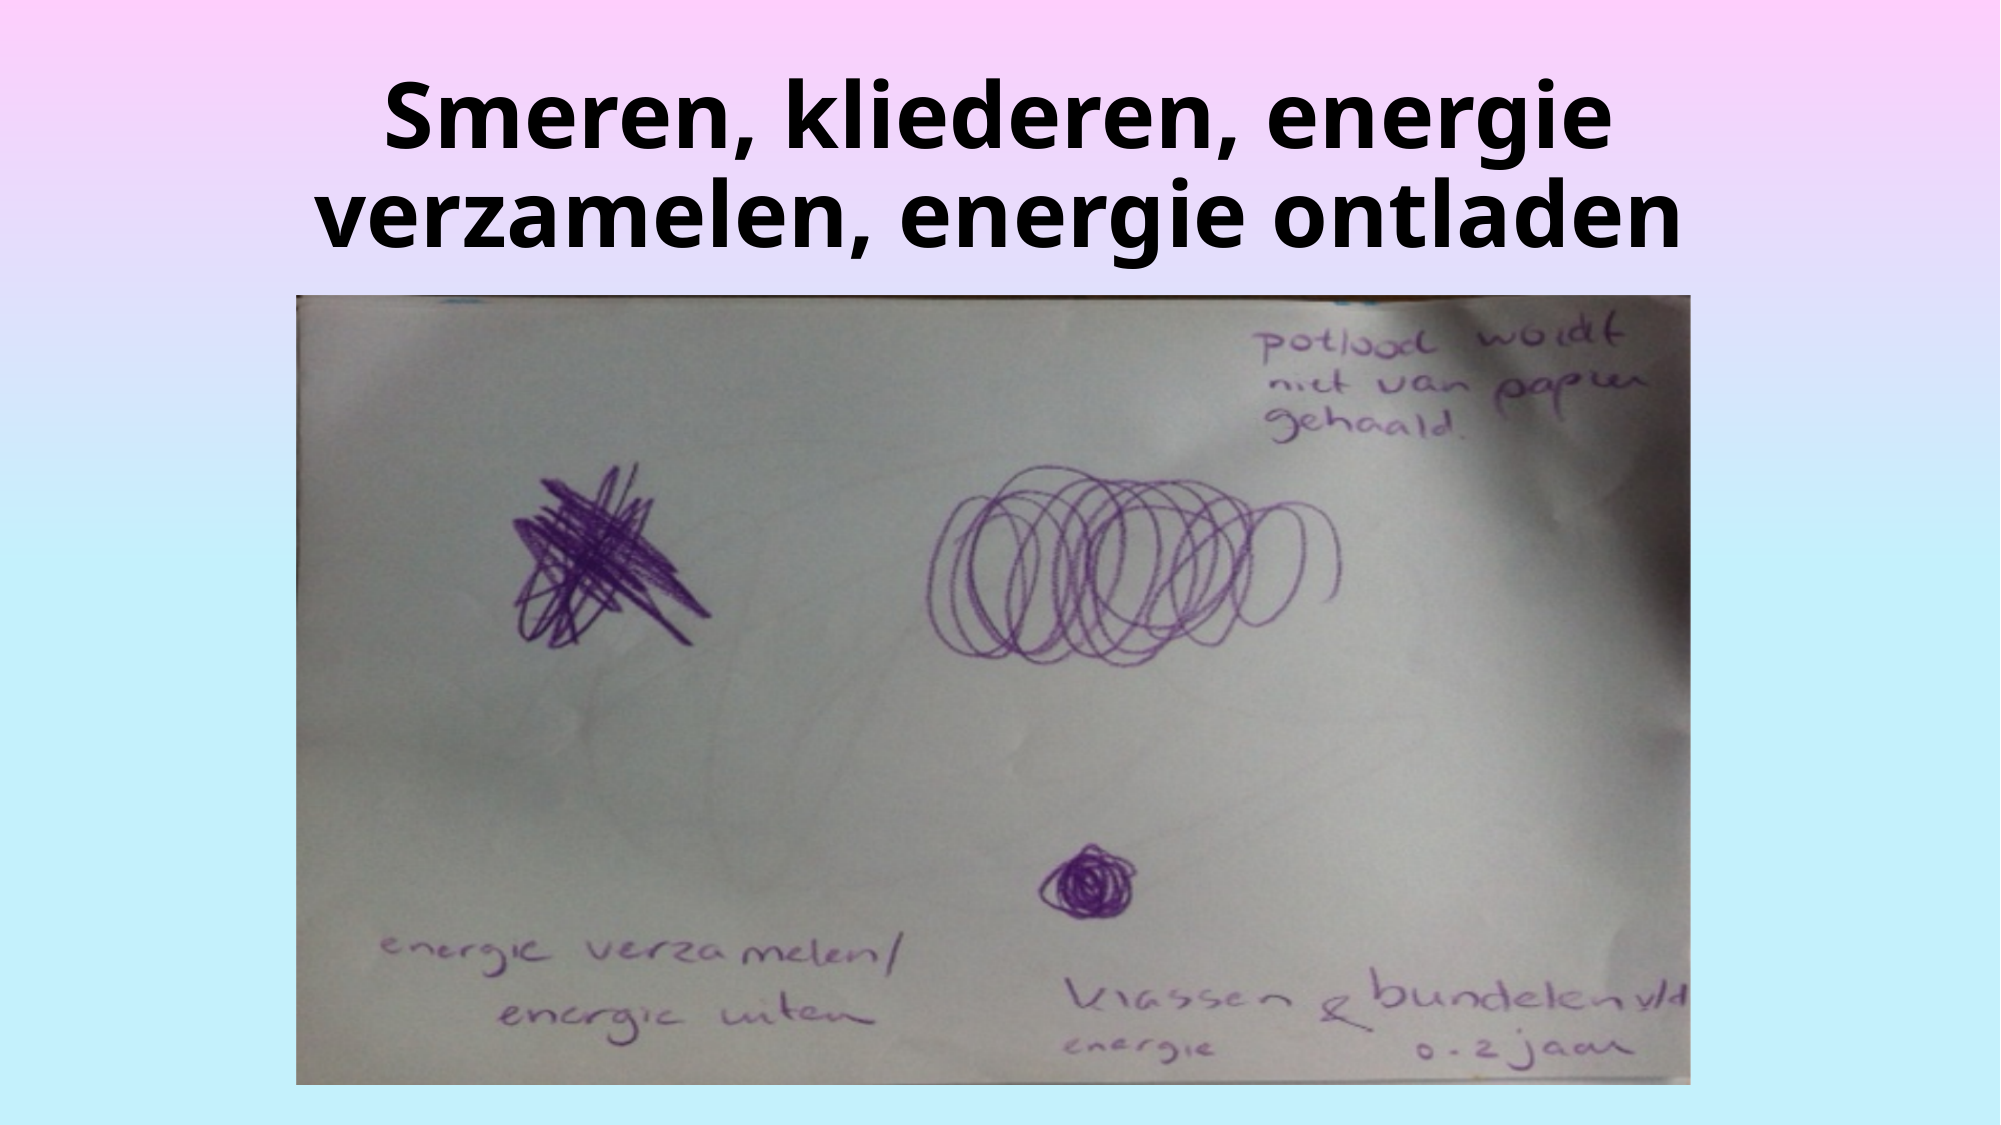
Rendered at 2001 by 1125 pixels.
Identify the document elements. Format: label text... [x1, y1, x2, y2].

title Smeren, kliederen, energie verzamelen, energie ontladen [137, 59, 1863, 278]
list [294, 294, 1692, 1085]
